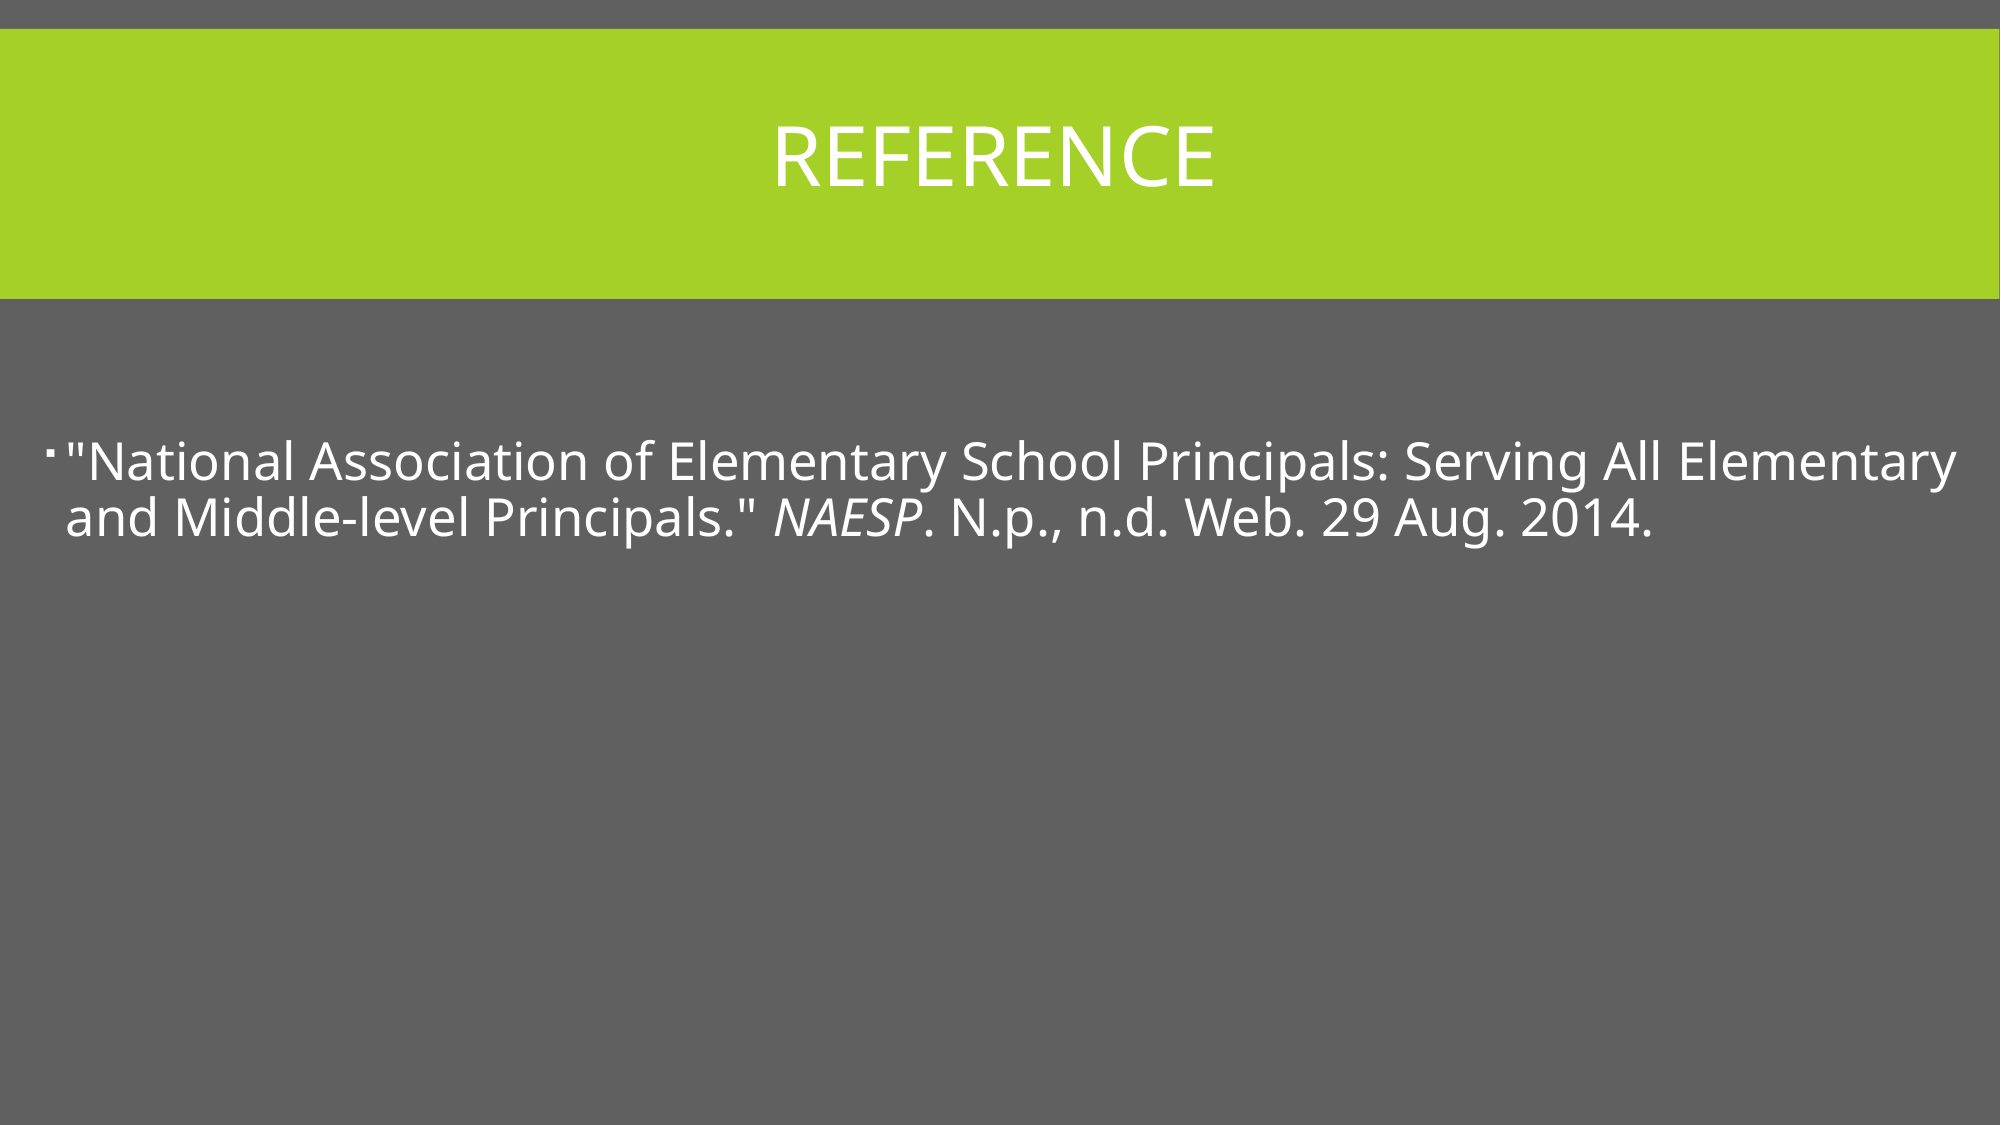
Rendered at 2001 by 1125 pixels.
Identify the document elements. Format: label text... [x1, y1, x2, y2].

list "National Association of Elementary School Principals: Serving All Elementary and Middle-level Principals." NAESP. N.p., n.d. Web. 29 Aug. 2014. [23, 427, 1976, 598]
title Reference [755, 37, 1244, 285]
